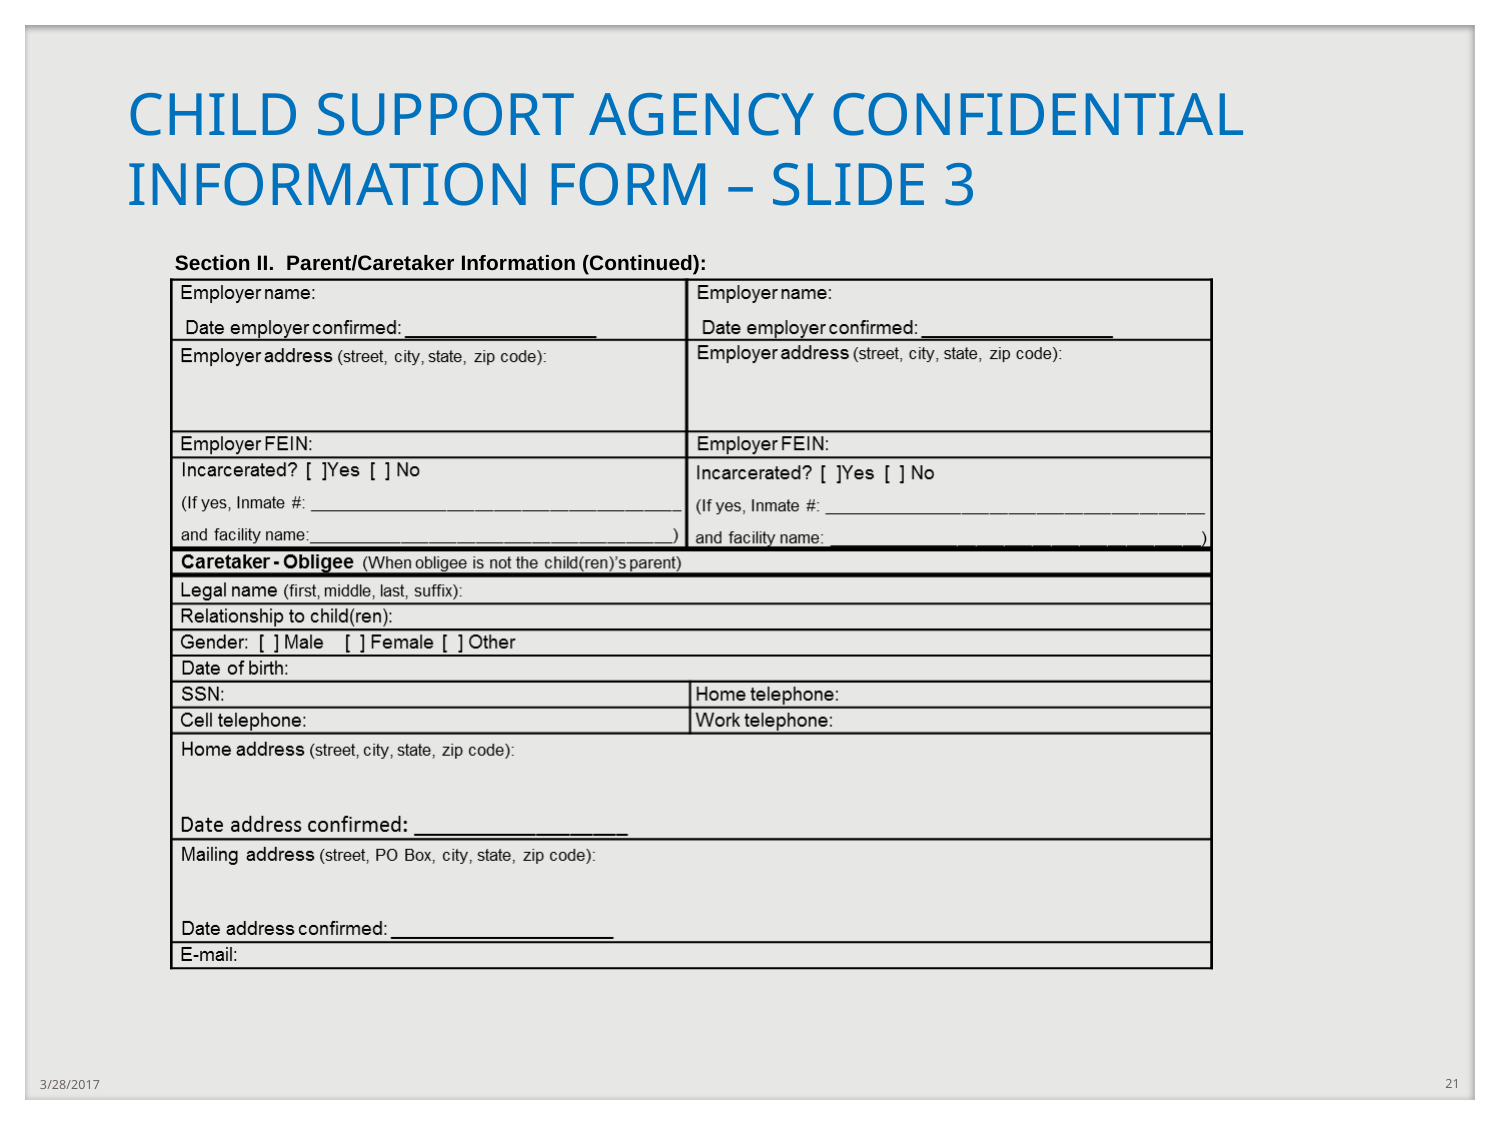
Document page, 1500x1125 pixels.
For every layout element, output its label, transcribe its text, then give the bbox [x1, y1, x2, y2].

title Child Support Agency Confidential Information Form – Slide 3 [112, 68, 1350, 225]
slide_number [24, 1069, 375, 1100]
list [170, 274, 1213, 978]
slide_number 21 [1125, 1069, 1475, 1100]
picture [174, 251, 1152, 301]
